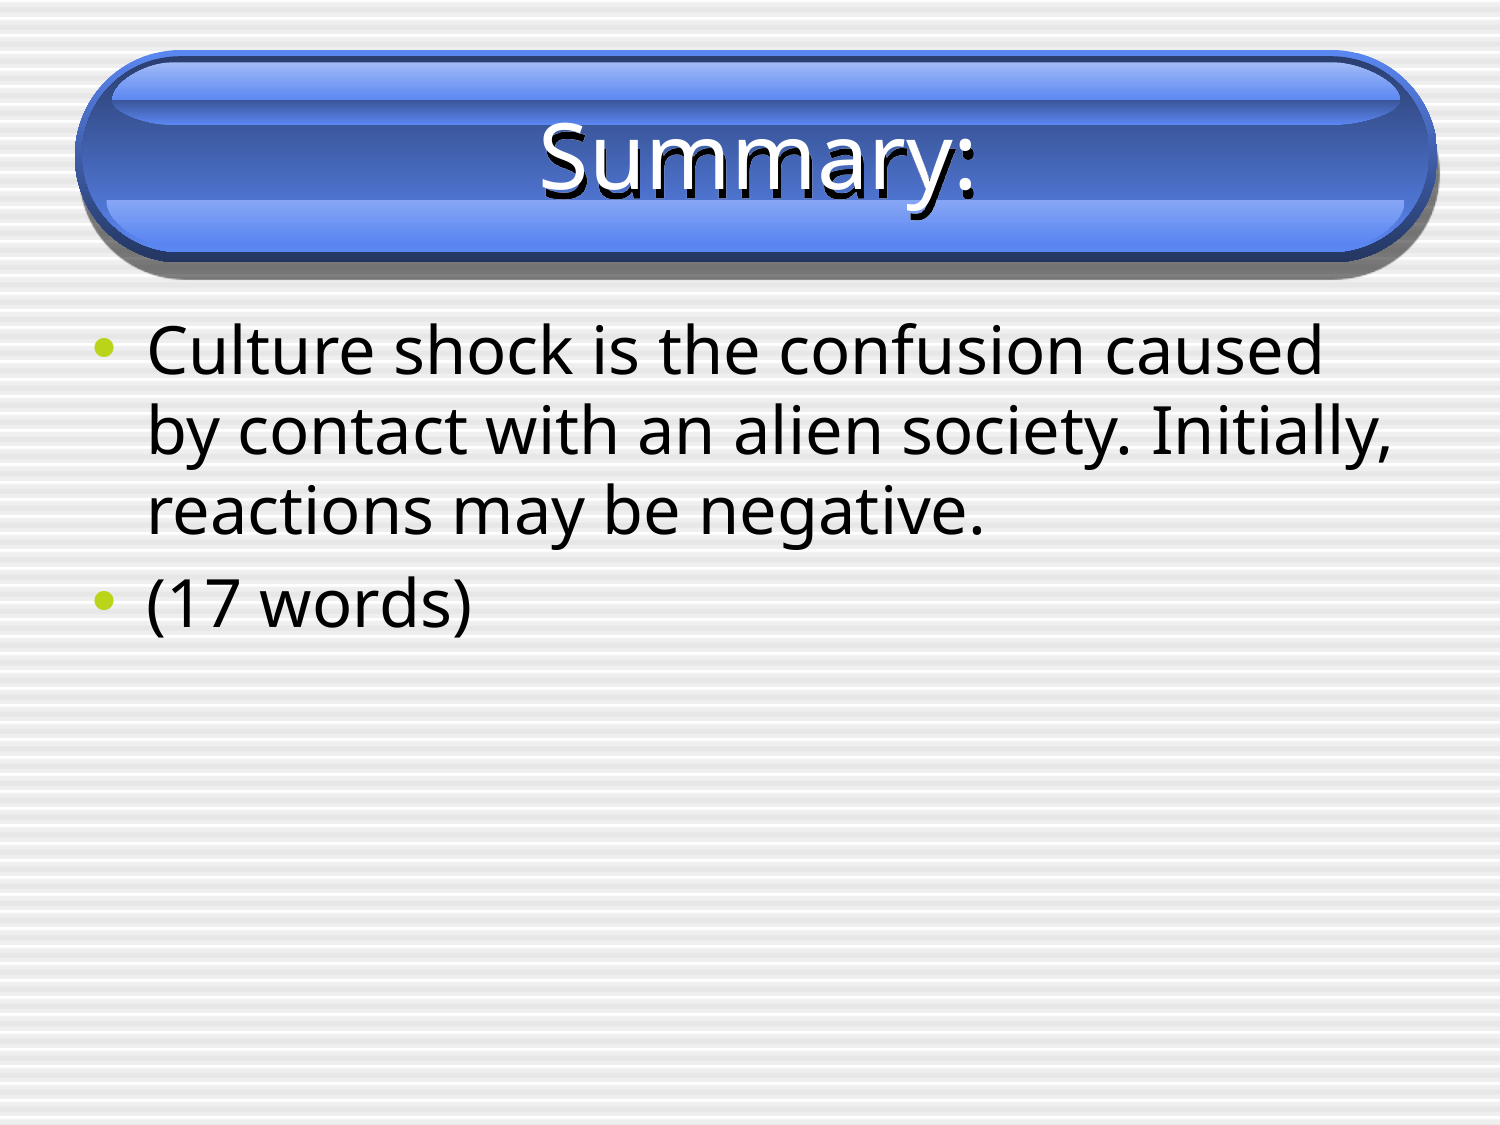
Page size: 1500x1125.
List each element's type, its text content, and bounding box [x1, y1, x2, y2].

picture [0, 0, 1500, 1125]
title Summary: [129, 79, 1388, 226]
list Culture shock is the confusion caused by contact with an alien society. Initially, reactions may be negative. (17 words) [74, 299, 1426, 1013]
